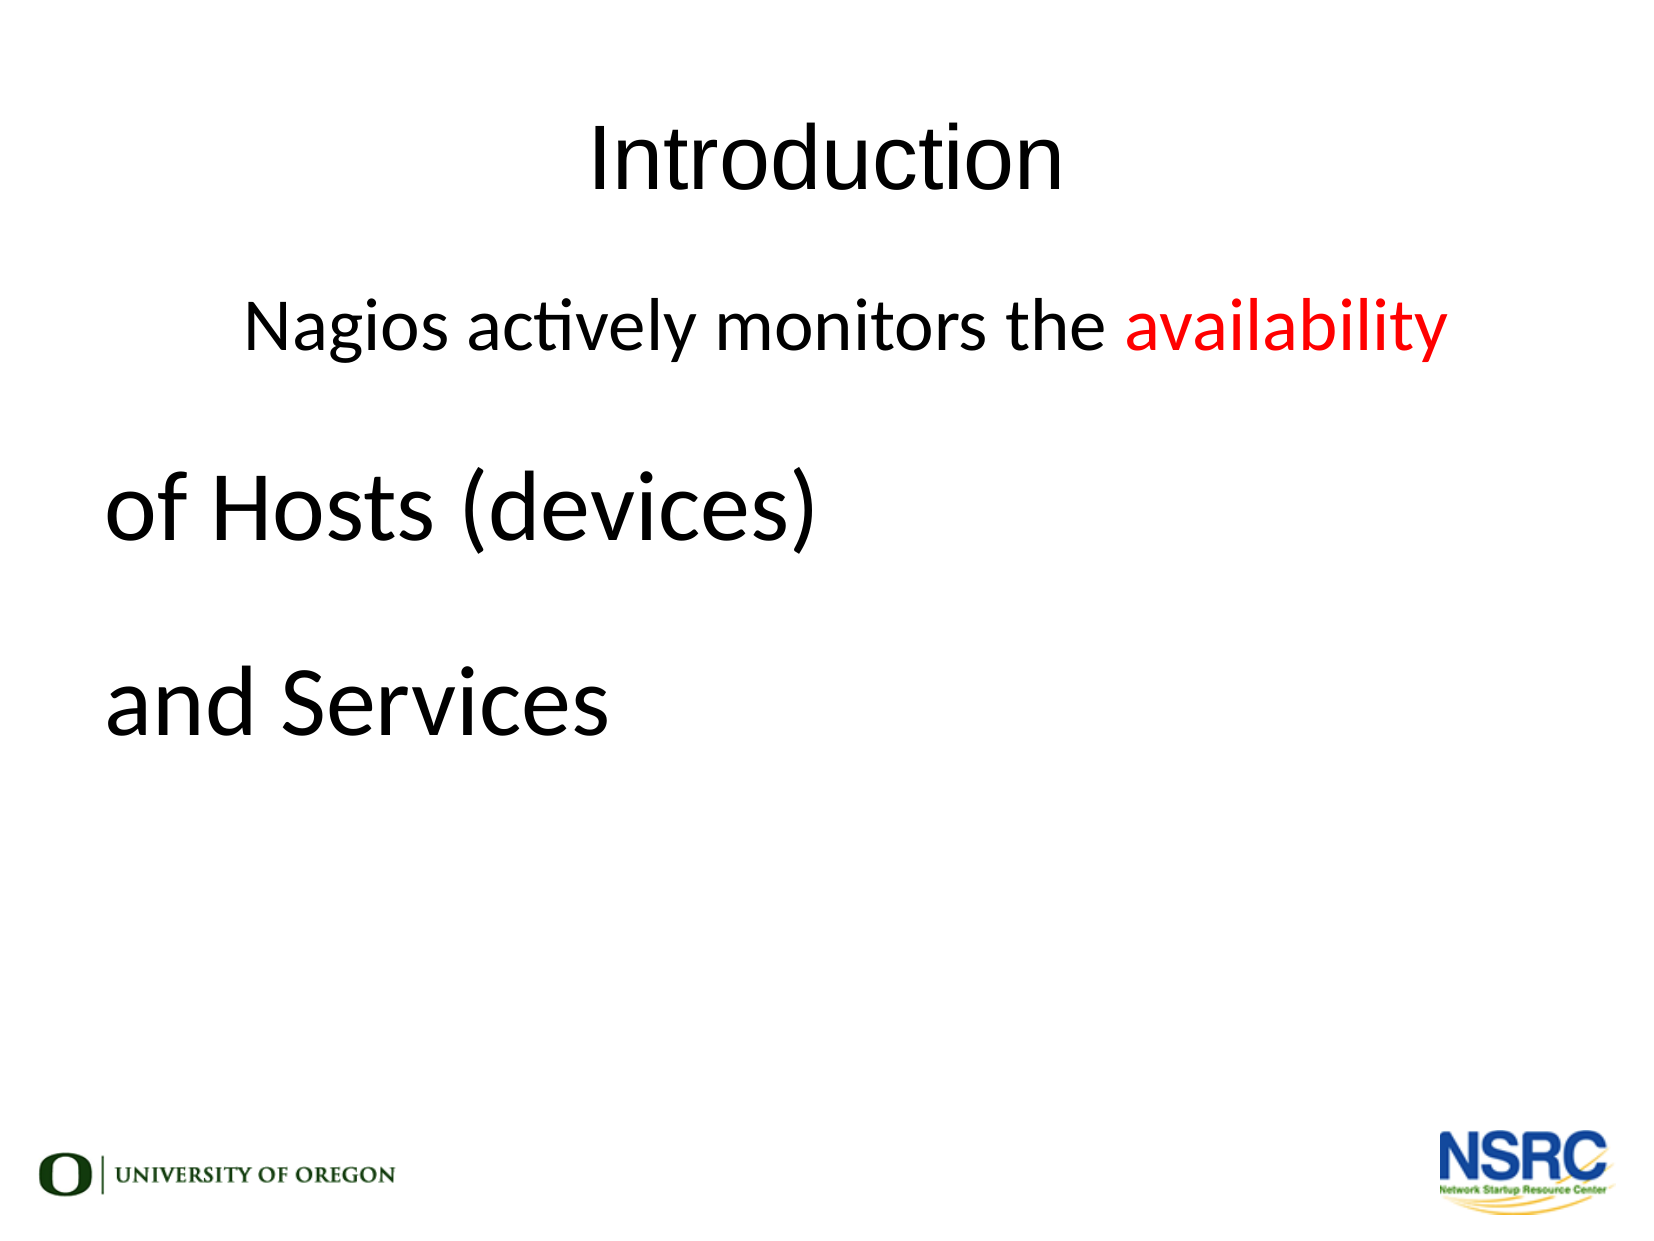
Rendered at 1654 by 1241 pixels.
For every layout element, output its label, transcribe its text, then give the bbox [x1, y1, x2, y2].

picture [1440, 1130, 1616, 1215]
text_box Introduction [82, 49, 1571, 257]
picture [37, 1151, 397, 1198]
text_box Nagios actively monitors the availability of Hosts (devices) and Services [104, 278, 1571, 1185]
